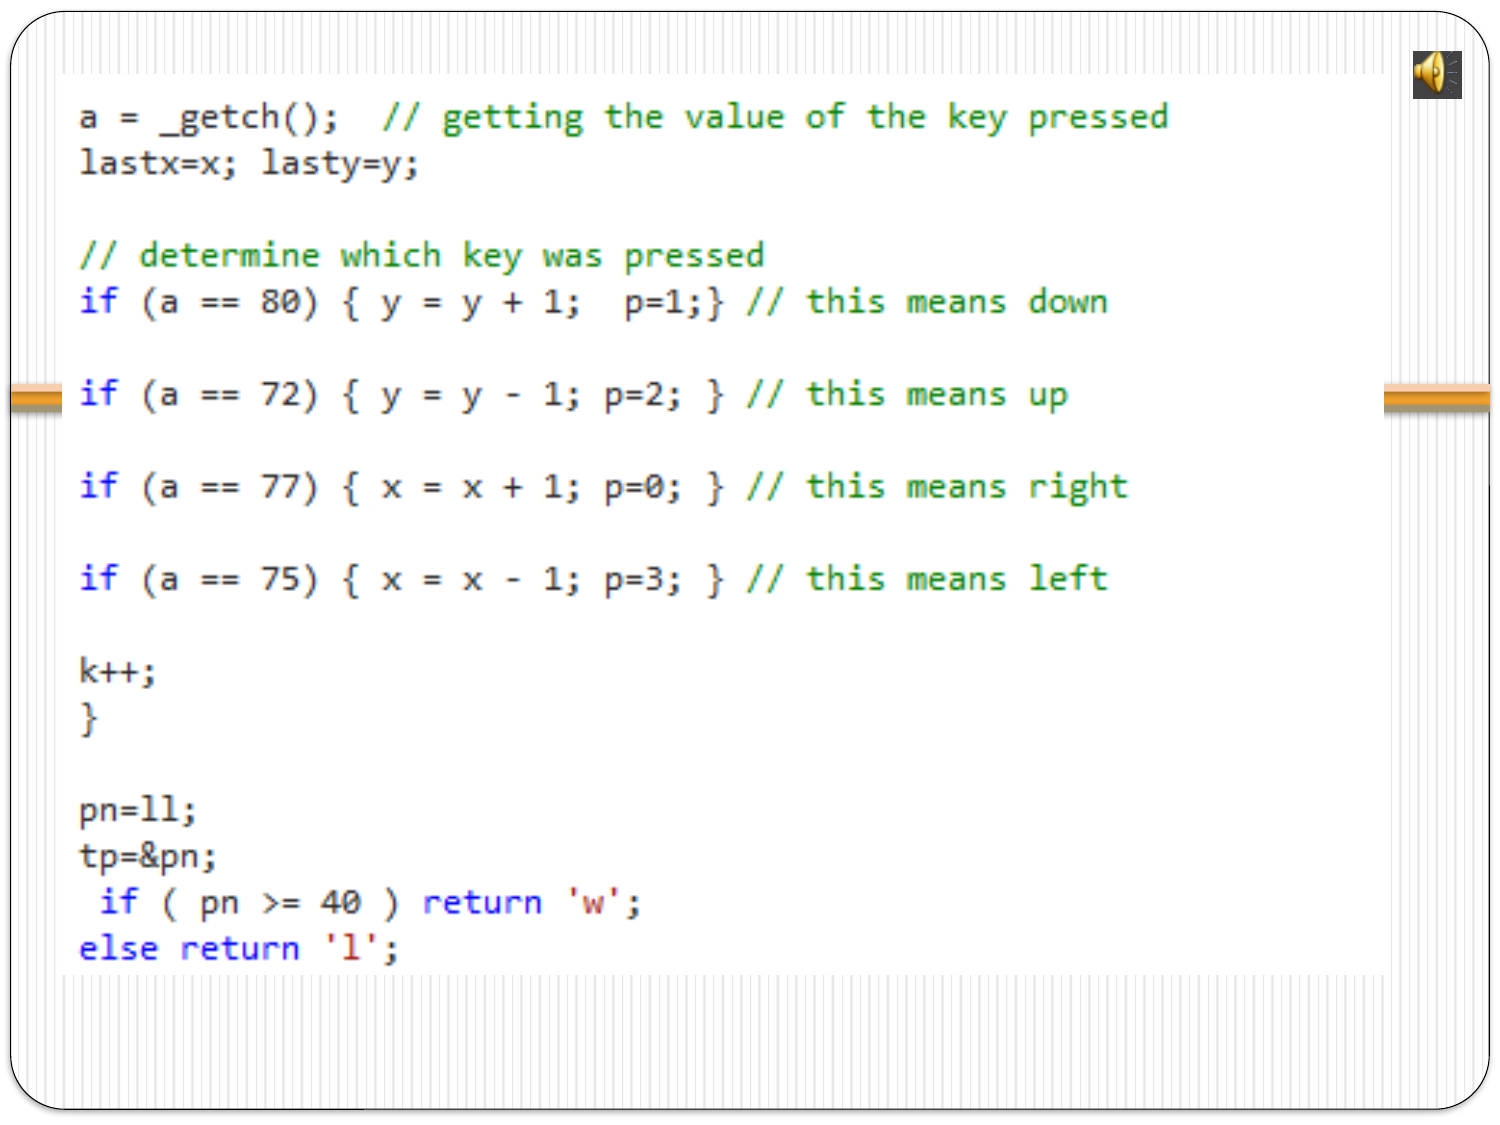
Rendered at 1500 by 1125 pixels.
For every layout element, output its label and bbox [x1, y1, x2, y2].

picture [1412, 49, 1463, 101]
picture [62, 74, 1384, 976]
